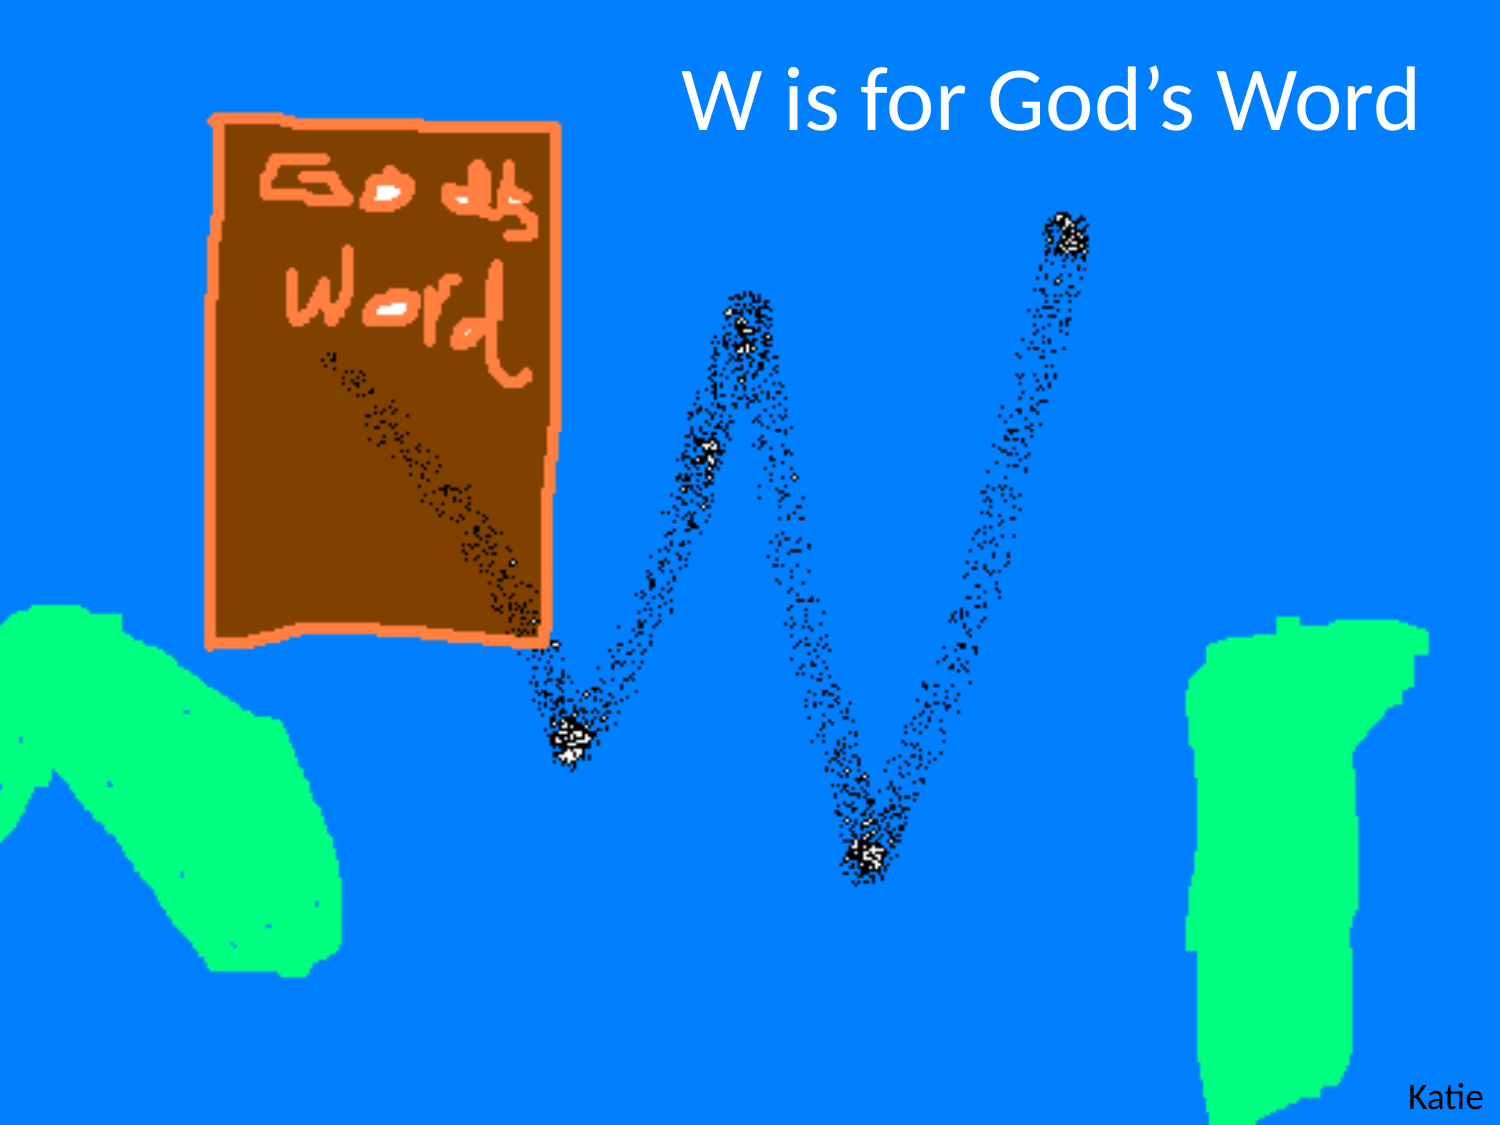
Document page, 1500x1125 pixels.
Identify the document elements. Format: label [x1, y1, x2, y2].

list [0, 0, 1500, 1125]
